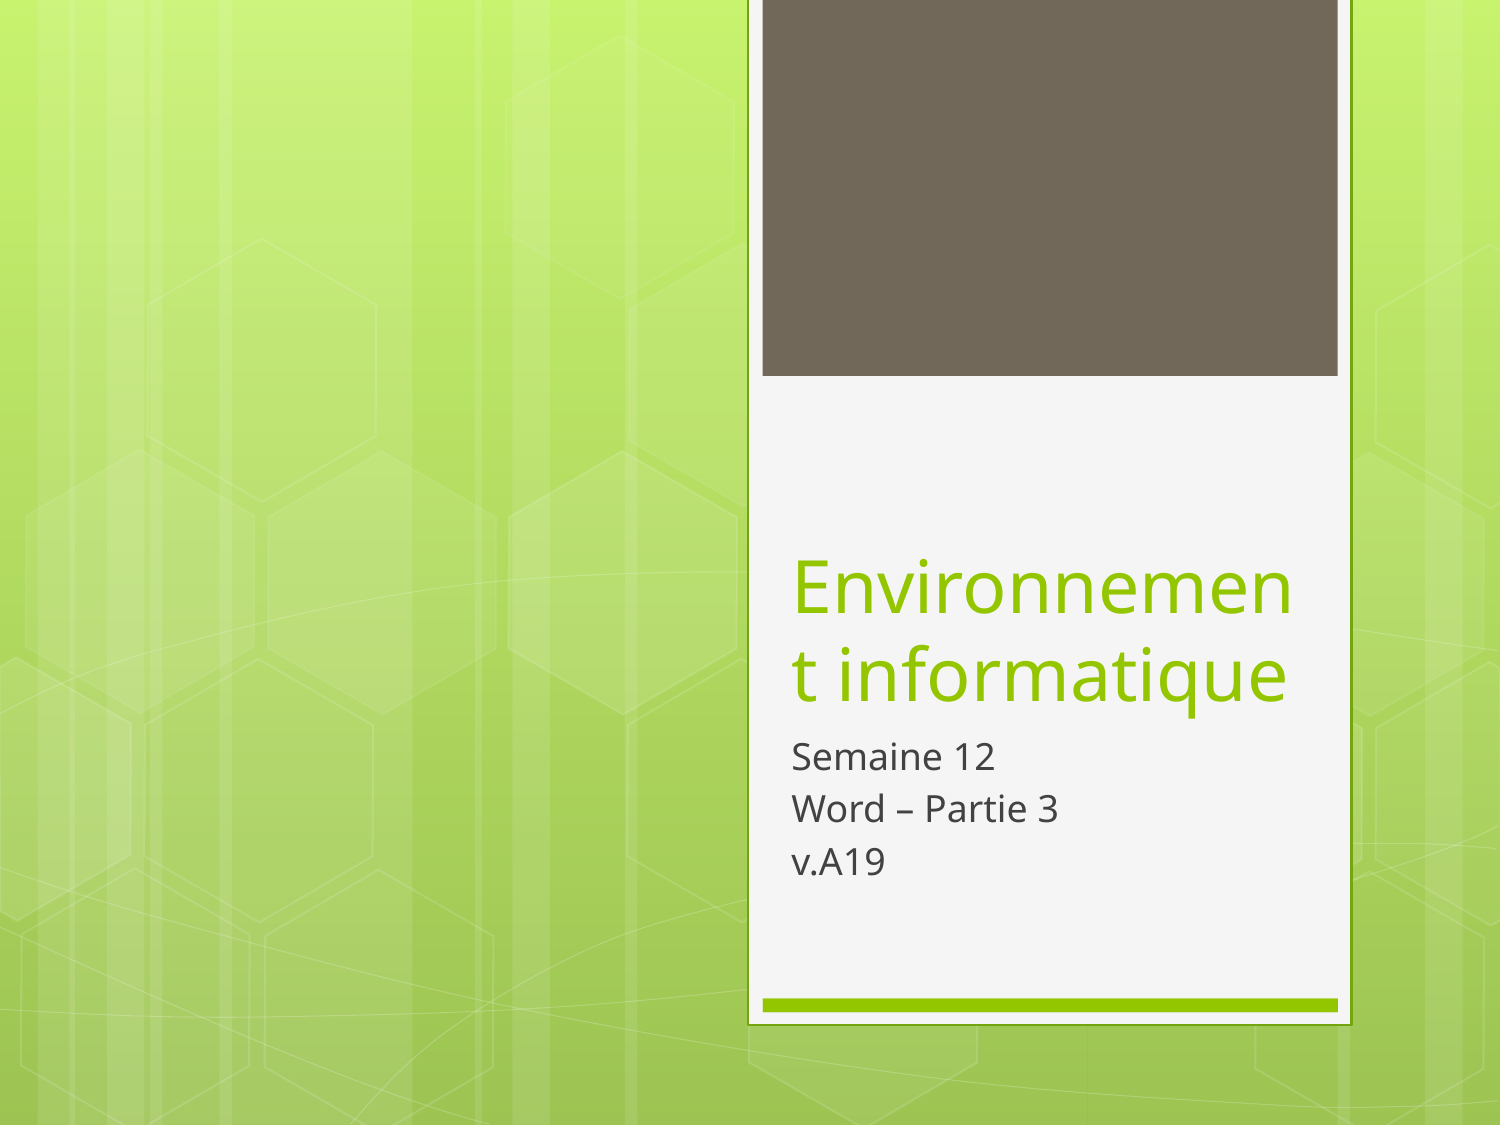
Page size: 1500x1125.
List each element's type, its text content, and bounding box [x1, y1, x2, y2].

subtitle Semaine 12 Word – Partie 3 v.A19 [776, 725, 1320, 933]
title Environnement informatique [776, 444, 1320, 724]
